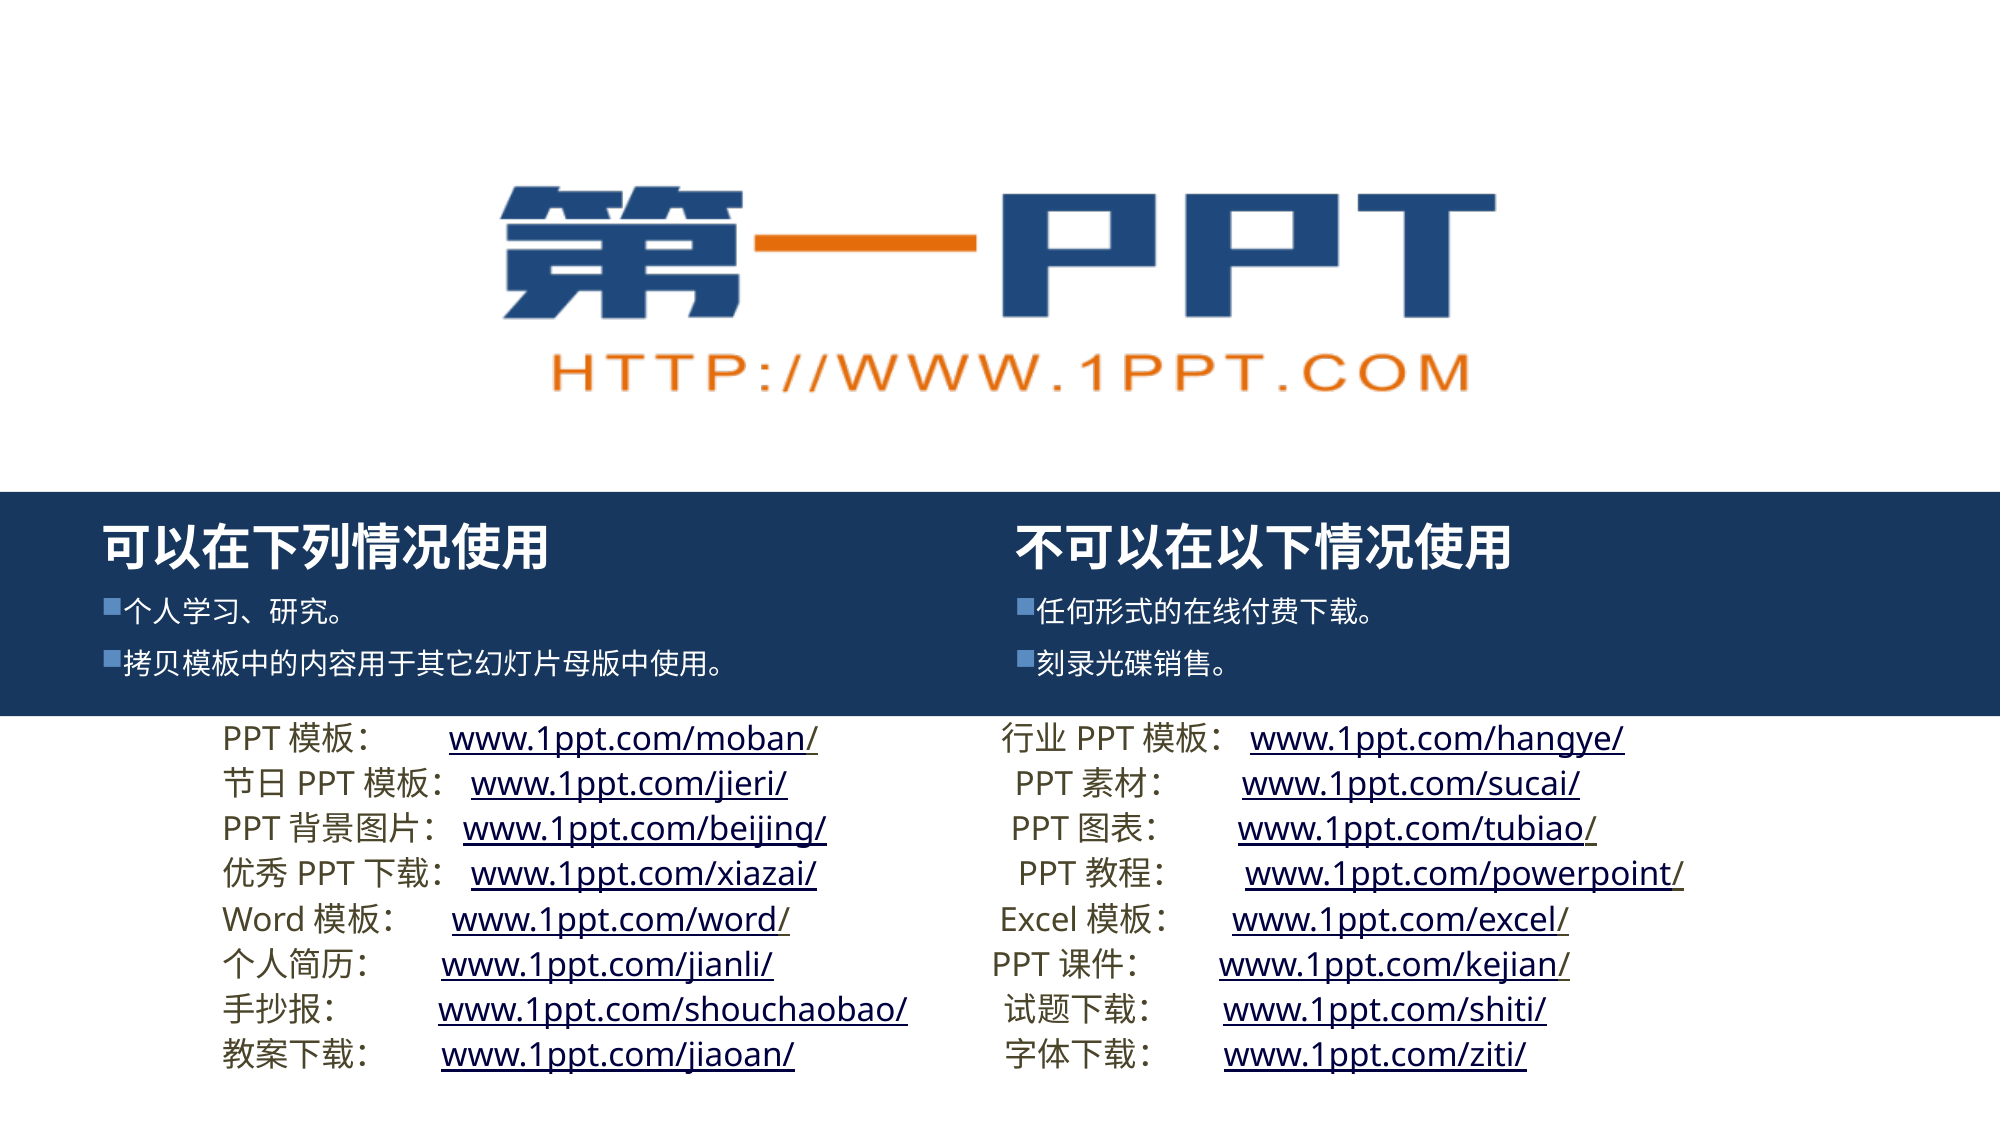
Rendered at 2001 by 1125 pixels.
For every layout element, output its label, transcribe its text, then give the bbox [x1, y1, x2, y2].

text_box PPT模板： www.1ppt.com/moban/ 行业PPT模板：www.1ppt.com/hangye/ 节日PPT模板：www.1ppt.com/jieri/ PPT素材： www.1ppt.com/sucai/ PPT背景图片：www.1ppt.com/beijing/ PPT图表： www.1ppt.com/tubiao/ 优秀PPT下载：www.1ppt.com/xiazai/ PPT教程： www.1ppt.com/powerpoint/ Word模板： www.1ppt.com/word/ Excel模板： www.1ppt.com/excel/ 个人简历： www.1ppt.com/jianli/ PPT课件： www.1ppt.com/kejian/ 手抄报： www.1ppt.com/shouchaobao/ 试题下载： www.1ppt.com/shiti/ 教案下载： www.1ppt.com/jiaoan/ 字体下载： www.1ppt.com/ziti/ [205, 718, 1795, 1077]
text_box 可以在下列情况使用 个人学习、研究。 拷贝模板中的内容用于其它幻灯片母版中使用。 [86, 508, 985, 705]
text_box [0, 491, 2000, 717]
text_box 不可以在以下情况使用 任何形式的在线付费下载。 刻录光碟销售。 [999, 508, 1898, 705]
picture [352, 58, 1648, 445]
